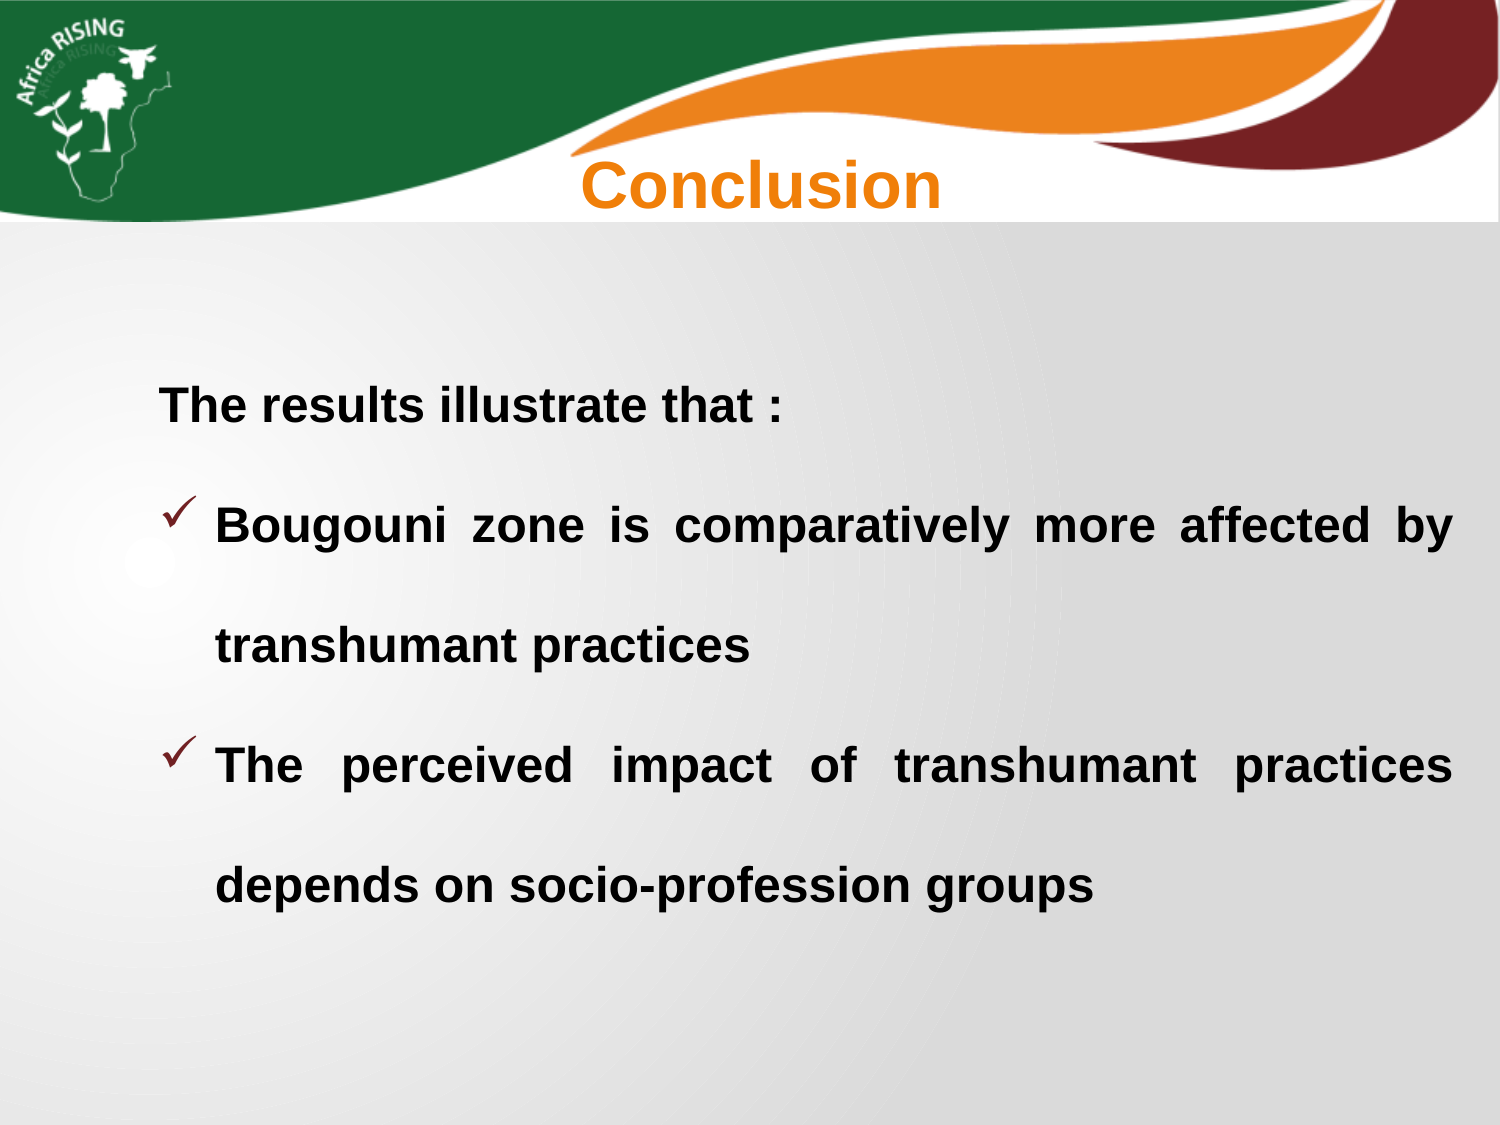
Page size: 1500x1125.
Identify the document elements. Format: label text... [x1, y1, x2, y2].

picture [0, 0, 1499, 222]
text_box Conclusion [217, 134, 1306, 230]
list The results illustrate that : Bougouni zone is comparatively more affected by transhumant practices The perceived impact of transhumant practices depends on socio-profession groups [125, 217, 1469, 1068]
